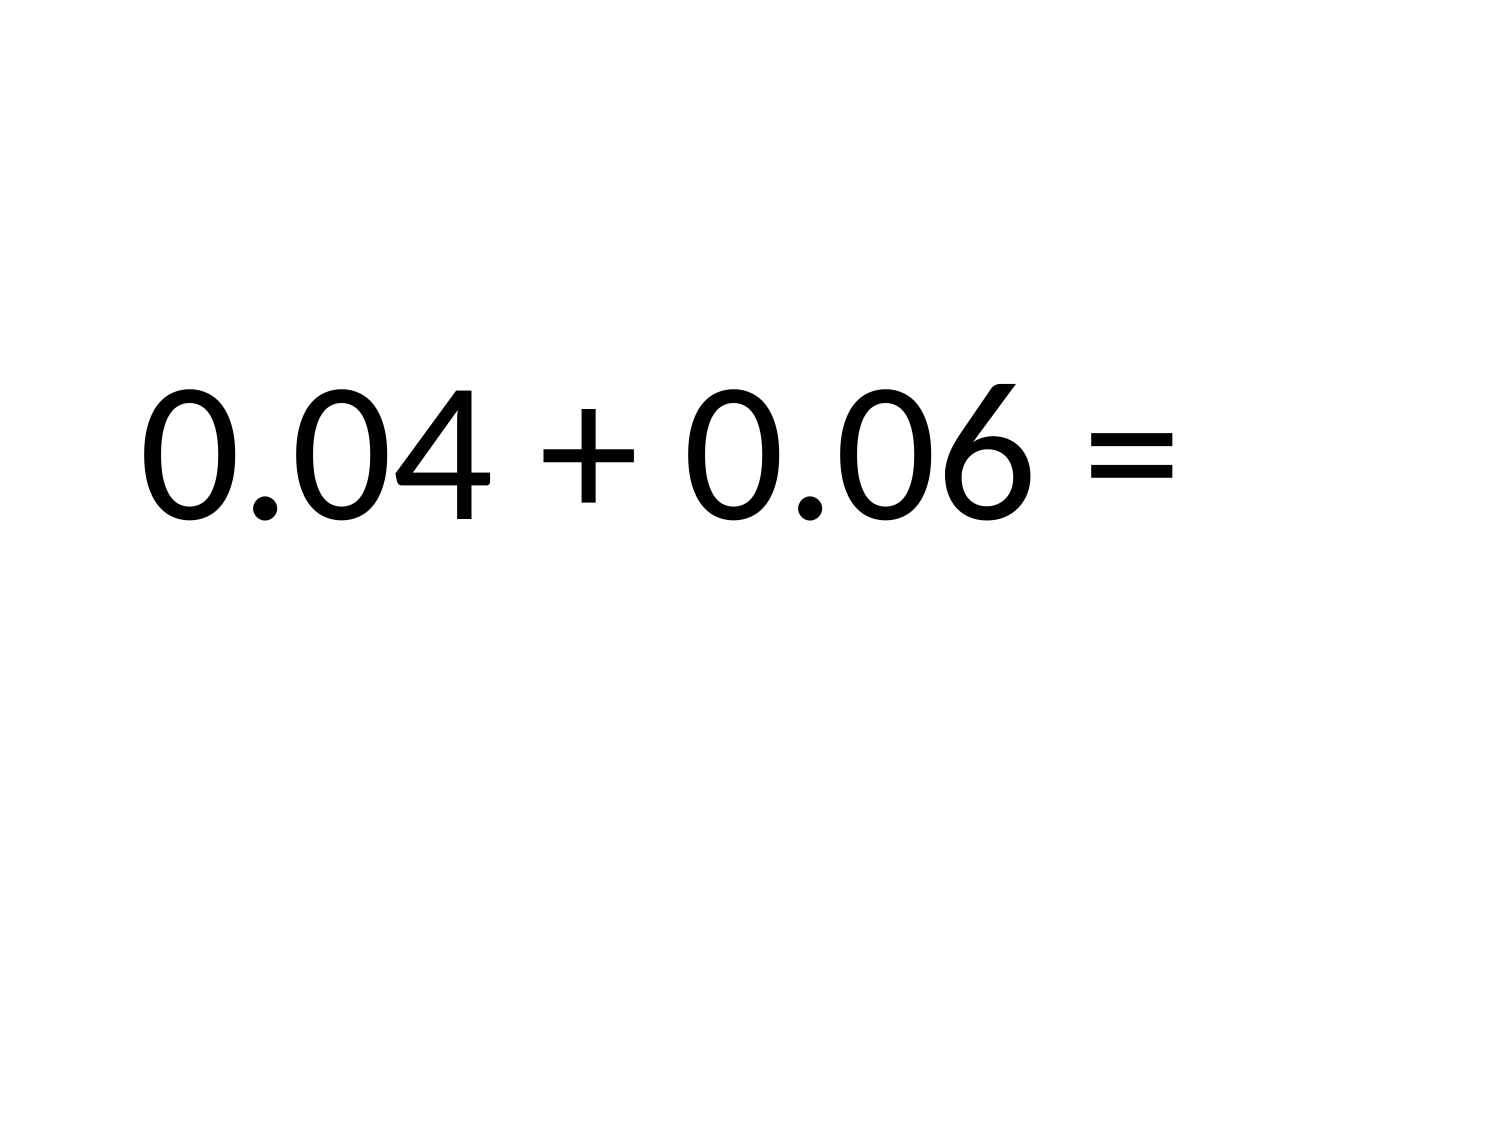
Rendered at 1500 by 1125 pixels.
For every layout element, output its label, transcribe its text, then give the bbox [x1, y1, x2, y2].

text_box 0.04 + 0.06 = [125, 312, 1225, 568]
